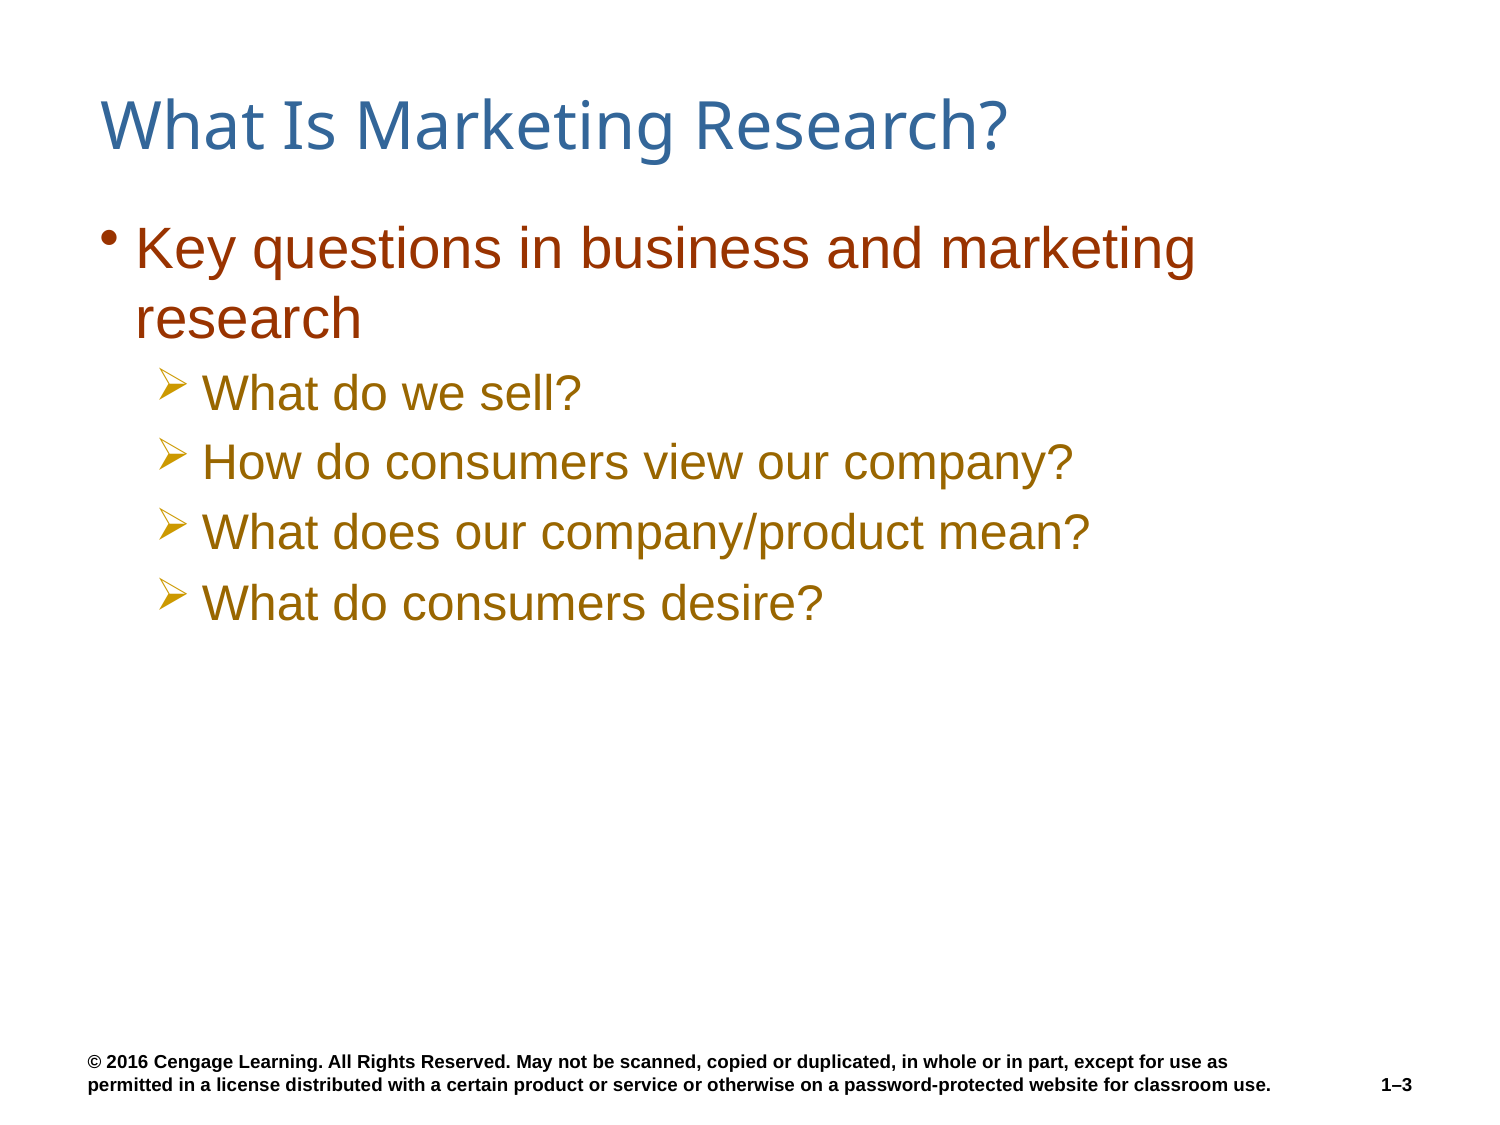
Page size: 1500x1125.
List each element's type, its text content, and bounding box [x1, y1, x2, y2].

list Key questions in business and marketing research What do we sell? How do consumers view our company? What does our company/product mean? What do consumers desire? [84, 202, 1414, 1013]
title What Is Marketing Research? [85, 75, 1411, 171]
footer © 2016 Cengage Learning. All Rights Reserved. May not be scanned, copied or duplicated, in whole or in part, except for use as permitted in a license distributed with a certain product or service or otherwise on a password-protected website for classroom use. [87, 1057, 1050, 1103]
slide_number 1–3 [1050, 1042, 1413, 1103]
